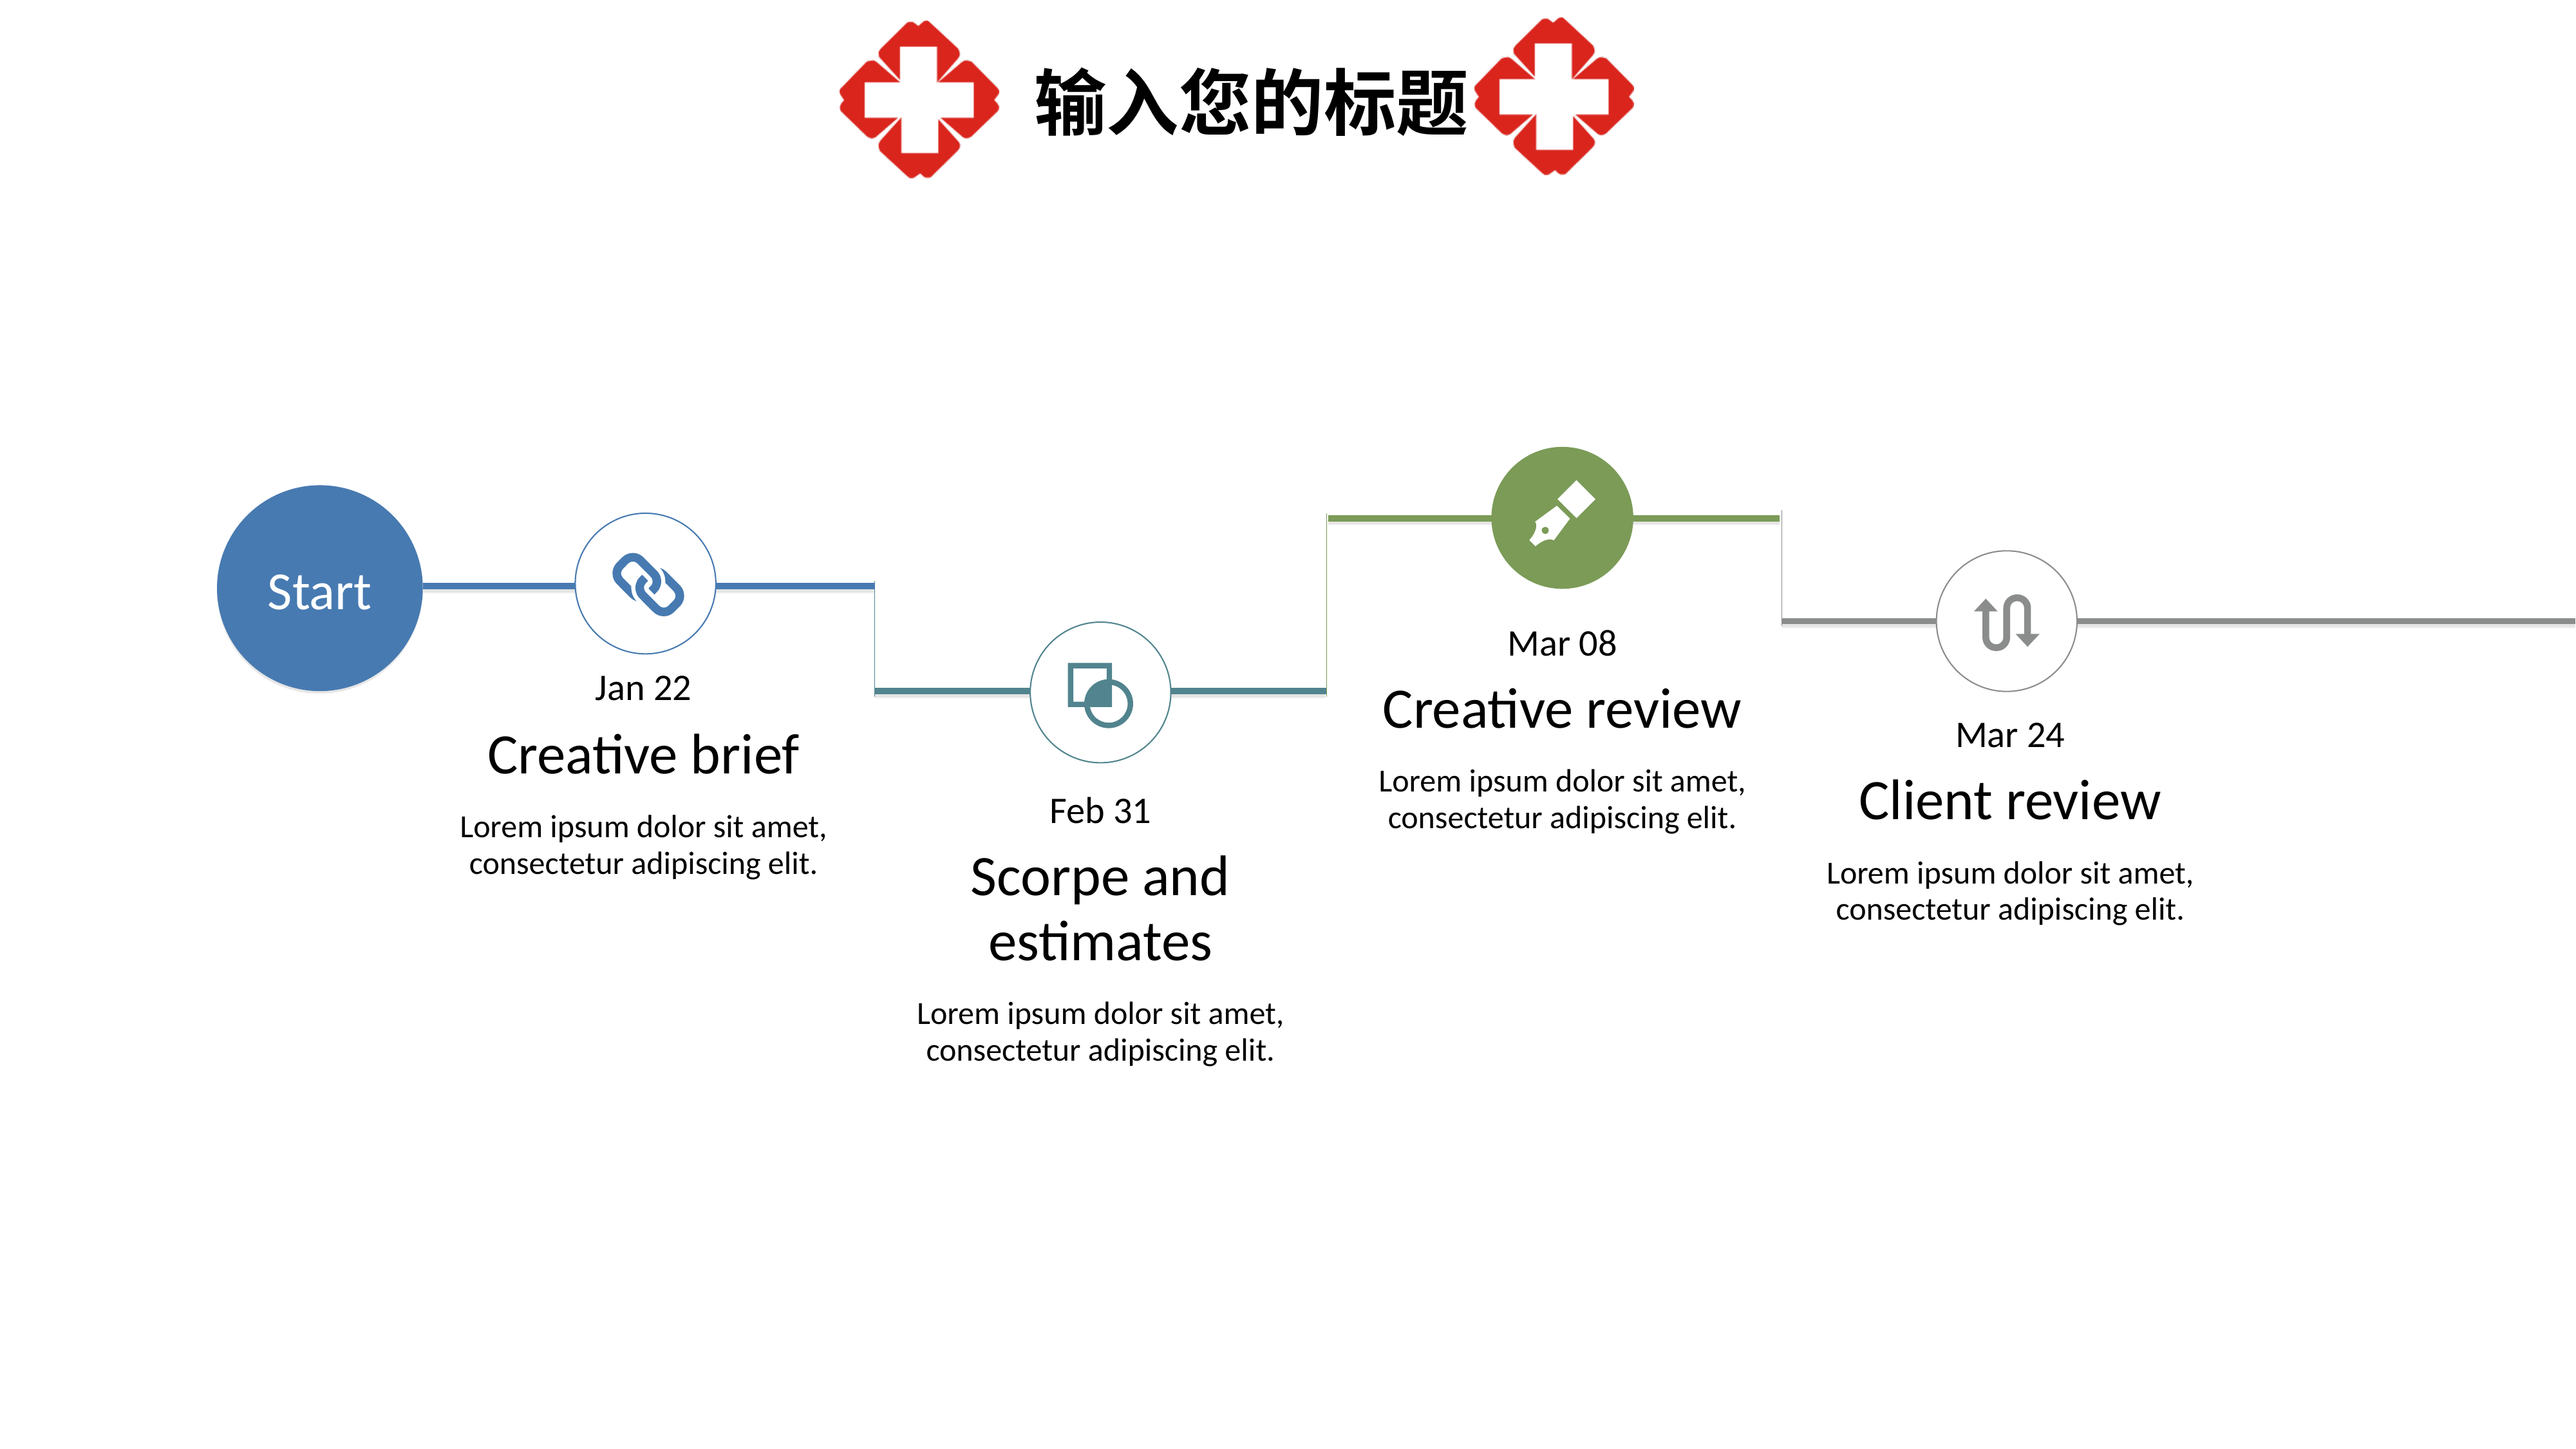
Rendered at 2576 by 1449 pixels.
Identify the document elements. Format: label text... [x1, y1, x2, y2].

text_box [1789, 708, 2232, 934]
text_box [1492, 447, 1633, 589]
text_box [1936, 551, 2078, 692]
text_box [422, 661, 865, 889]
text_box Start [215, 484, 424, 693]
picture [1474, 17, 1634, 176]
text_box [879, 784, 1322, 1076]
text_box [1341, 616, 1784, 843]
text_box 输入您的标题 [1002, 52, 1471, 149]
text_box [575, 513, 717, 654]
picture [839, 20, 999, 178]
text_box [1029, 621, 1171, 763]
